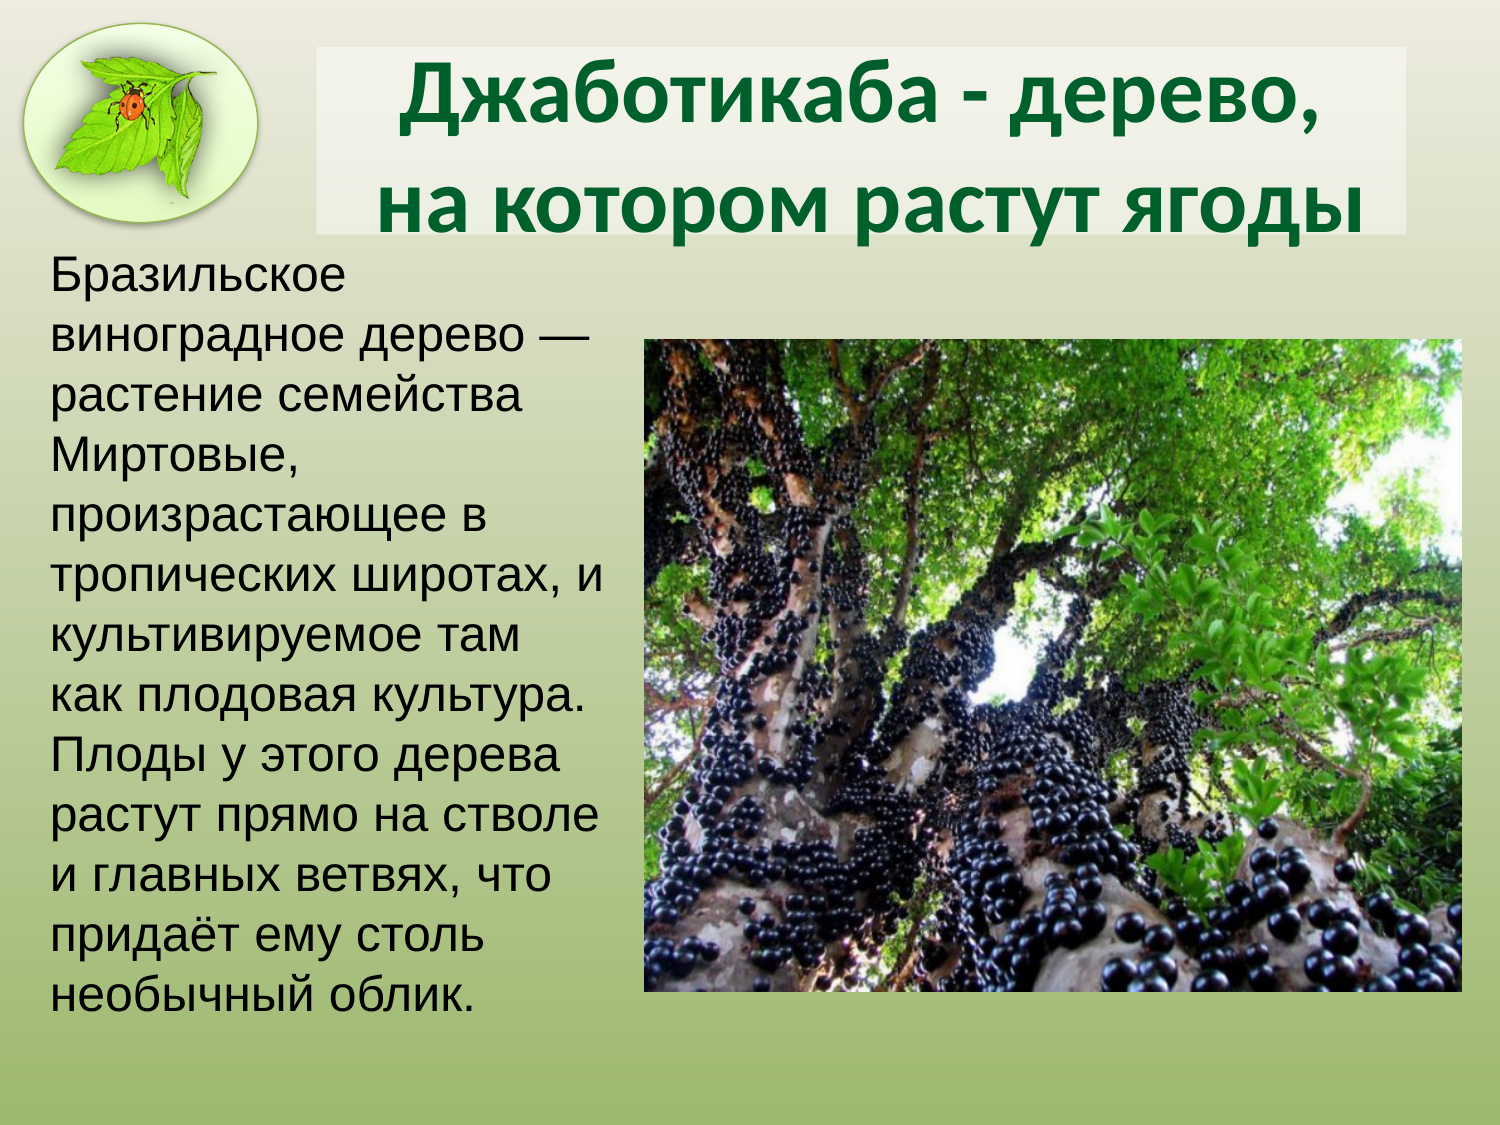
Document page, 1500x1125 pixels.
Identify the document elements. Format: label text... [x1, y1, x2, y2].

picture [46, 35, 227, 211]
picture [644, 339, 1462, 992]
title Джаботикаба - дерево, на котором растут ягоды [316, 46, 1407, 235]
text_box Бразильское виноградное дерево — растение семейства Миртовые, произрастающее в тропических широтах, и культивируемое там как плодовая культура. Плоды у этого дерева растут прямо на стволе и главных ветвях, что придаёт ему столь необычный облик. [35, 234, 621, 1030]
